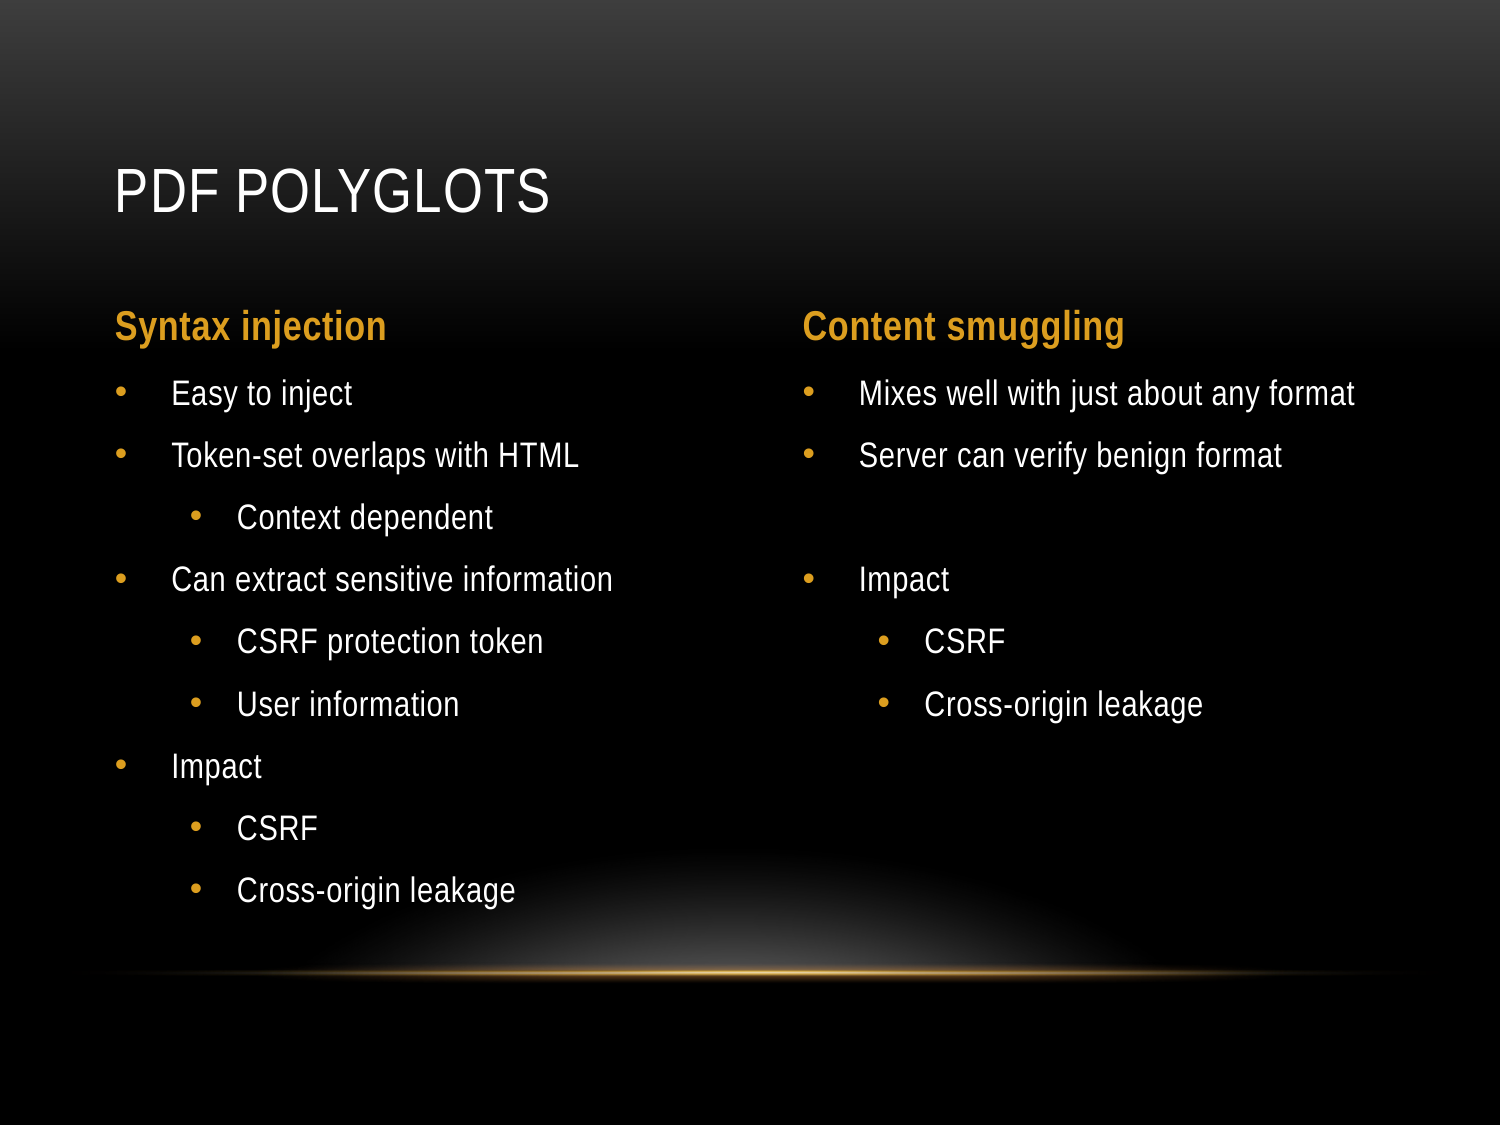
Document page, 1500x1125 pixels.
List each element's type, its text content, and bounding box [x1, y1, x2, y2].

picture [0, 0, 1500, 1125]
list Content smuggling [787, 262, 1400, 357]
list Mixes well with just about any format Server can verify benign format Impact CSRF Cross-origin leakage [787, 362, 1400, 938]
list Easy to inject Token-set overlaps with HTML Context dependent Can extract sensitive information CSRF protection token User information Impact CSRF Cross-origin leakage [99, 362, 713, 938]
title PDF polyglots [99, 45, 1400, 233]
list Syntax injection [99, 262, 713, 357]
